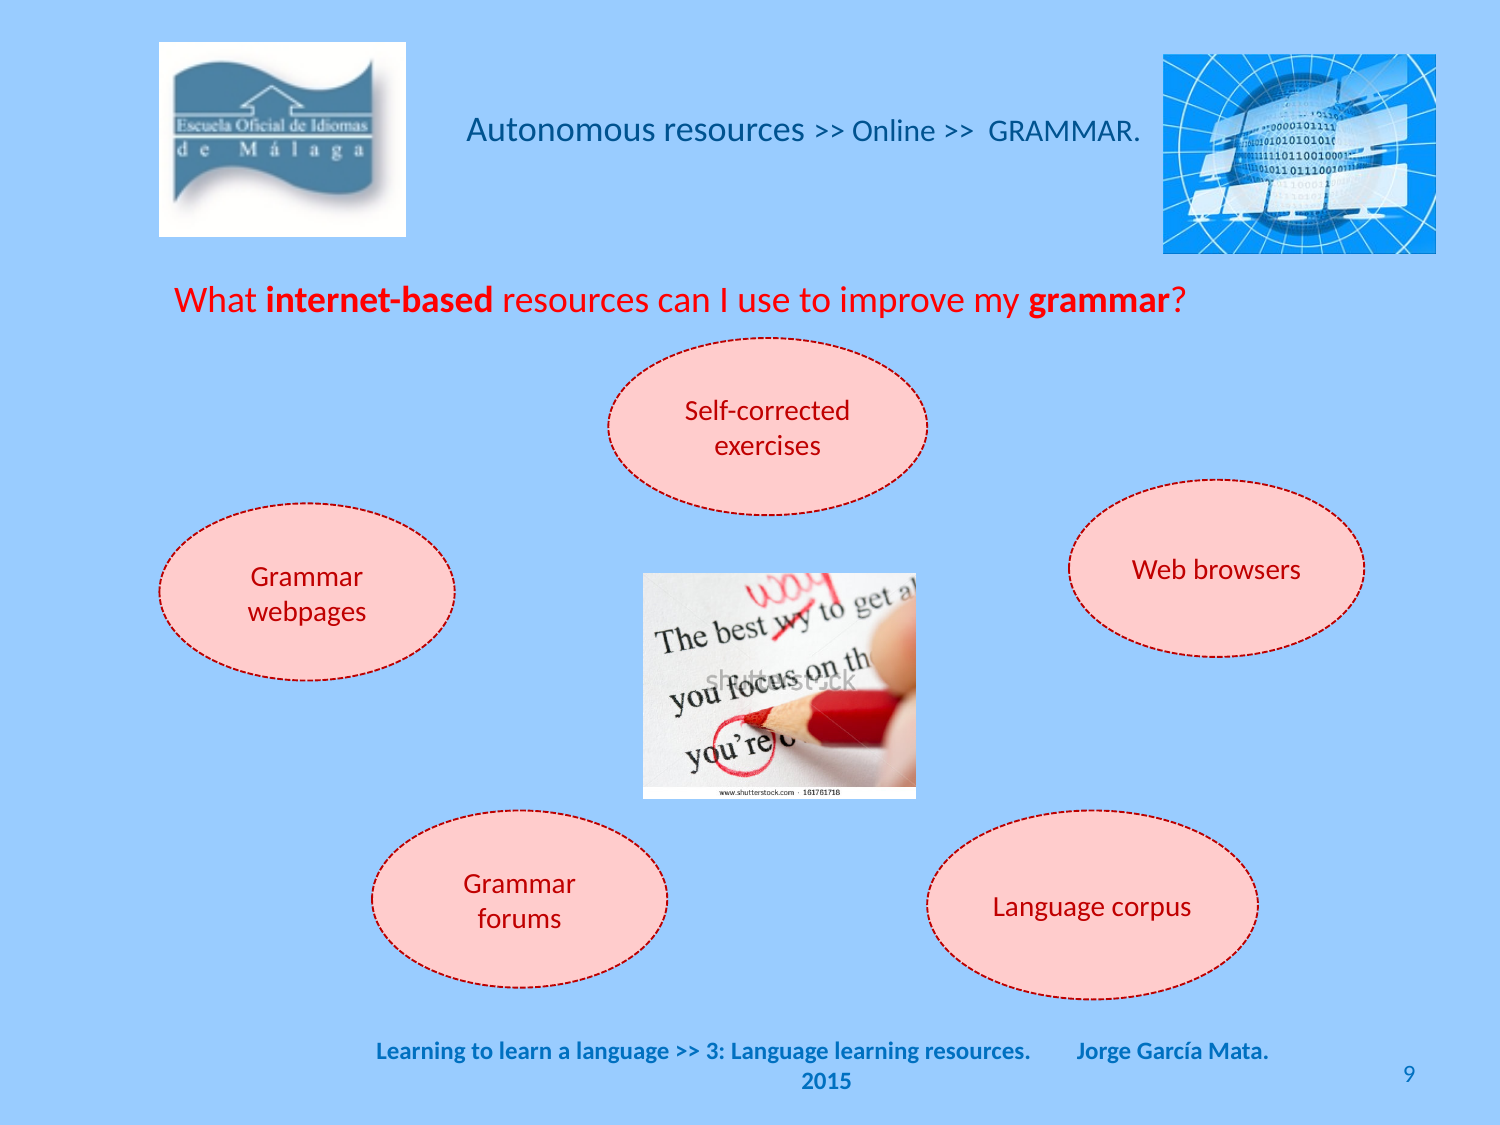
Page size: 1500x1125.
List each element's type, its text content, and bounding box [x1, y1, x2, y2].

title Autonomous resources >> Online >> GRAMMAR. [442, 45, 1164, 233]
picture [643, 573, 916, 799]
picture [1163, 54, 1436, 255]
footer Learning to learn a language >> 3: Language learning resources. Jorge García Mata. 2015 [336, 1046, 1317, 1083]
text_box Language corpus [926, 809, 1259, 1001]
text_box Self-corrected exercises [607, 337, 929, 517]
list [159, 42, 406, 237]
text_box What internet-based resources can I use to improve my grammar? [159, 267, 1235, 327]
text_box Web browsers [1068, 478, 1366, 658]
text_box Grammar forums [371, 809, 669, 989]
slide_number 9 [1387, 1042, 1425, 1103]
text_box Grammar webpages [158, 502, 456, 682]
